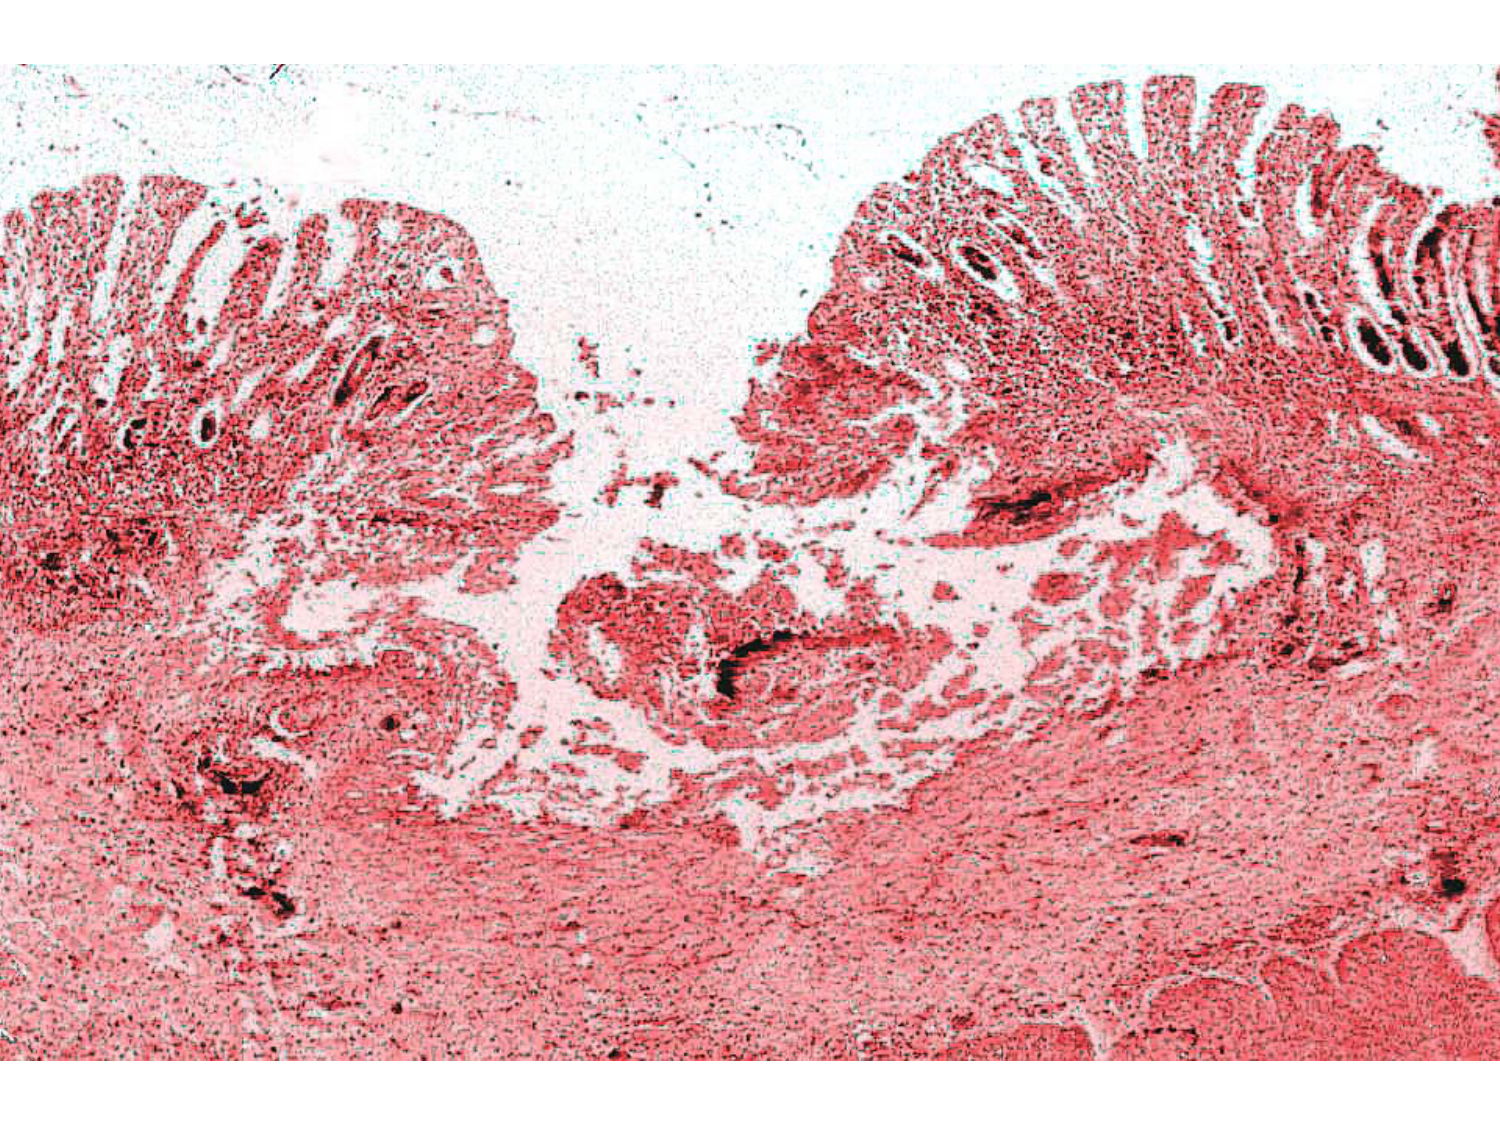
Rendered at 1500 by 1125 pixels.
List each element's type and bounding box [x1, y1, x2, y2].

picture [0, 63, 1500, 1062]
